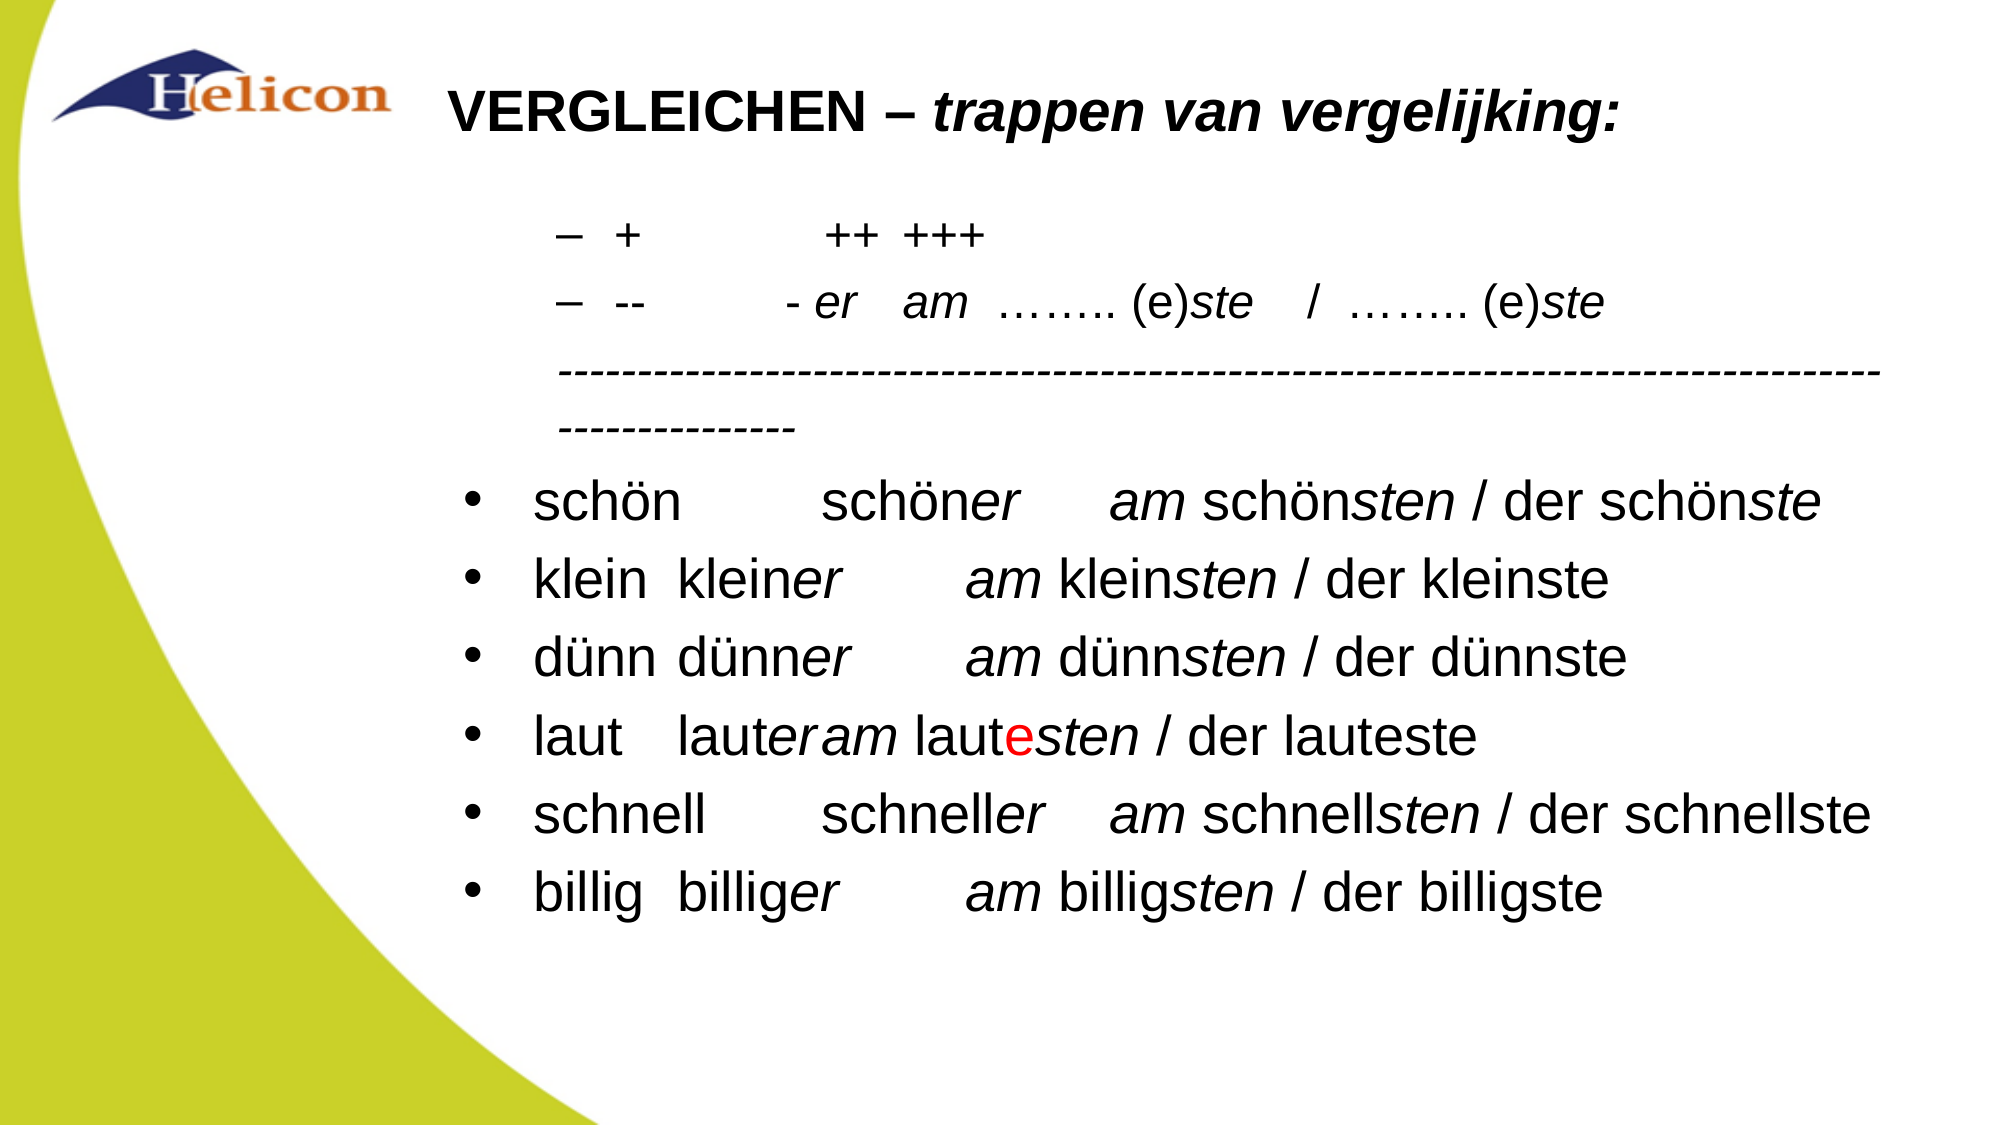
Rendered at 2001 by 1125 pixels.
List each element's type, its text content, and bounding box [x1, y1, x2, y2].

list + ++ +++ -- - er am …….. (e)ste / …….. (e)ste -------------------------------------------------------------------------------------------------- schön schöner am schönsten / der schönste klein kleiner am kleinsten / der kleinste dünn dünner am dünnsten / der dünnste laut lauter am lautesten / der lauteste schnell schneller am schnellsten / der schnellste billig billiger am billigsten / der billigste [448, 196, 1900, 1005]
title VERGLEICHEN – trappen van vergelijking: [432, 54, 1887, 161]
picture [0, 0, 2000, 1125]
